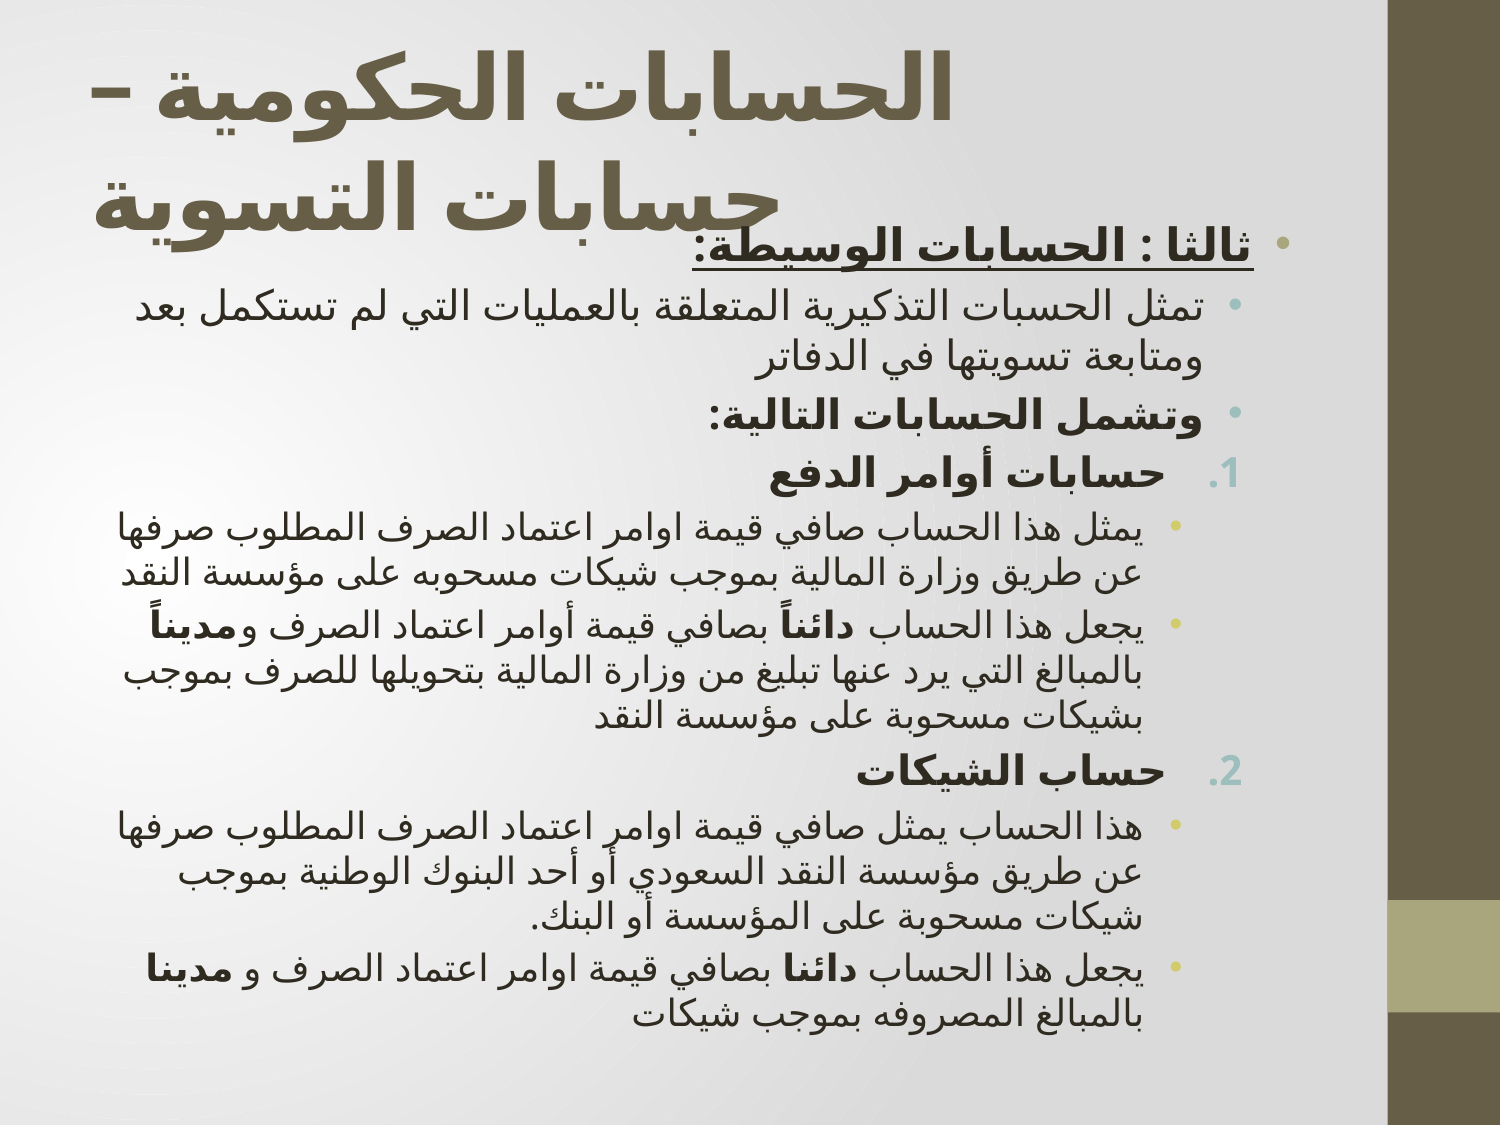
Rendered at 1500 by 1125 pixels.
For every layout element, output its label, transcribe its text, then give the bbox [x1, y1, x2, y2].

title الحسابات الحكومية – حسابات التسوية [75, 45, 1325, 208]
list ثالثا : الحسابات الوسيطة: تمثل الحسبات التذكيرية المتعلقة بالعمليات التي لم تستكمل بعد ومتابعة تسويتها في الدفاتر وتشمل الحسابات التالية: حسابات أوامر الدفع يمثل هذا الحساب صافي قيمة اوامر اعتماد الصرف المطلوب صرفها عن طريق وزارة المالية بموجب شيكات مسحوبه على مؤسسة النقد يجعل هذا الحساب دائناً بصافي قيمة أوامر اعتماد الصرف ومديناً بالمبالغ التي يرد عنها تبليغ من وزارة المالية بتحويلها للصرف بموجب بشيكات مسحوبة على مؤسسة النقد حساب الشيكات هذا الحساب يمثل صافي قيمة اوامر اعتماد الصرف المطلوب صرفها عن طريق مؤسسة النقد السعودي أو أحد البنوك الوطنية بموجب شيكات مسحوبة على المؤسسة أو البنك. يجعل هذا الحساب دائنا بصافي قيمة اوامر اعتماد الصرف و مدينا بالمبالغ المصروفه بموجب شيكات [75, 208, 1325, 1050]
